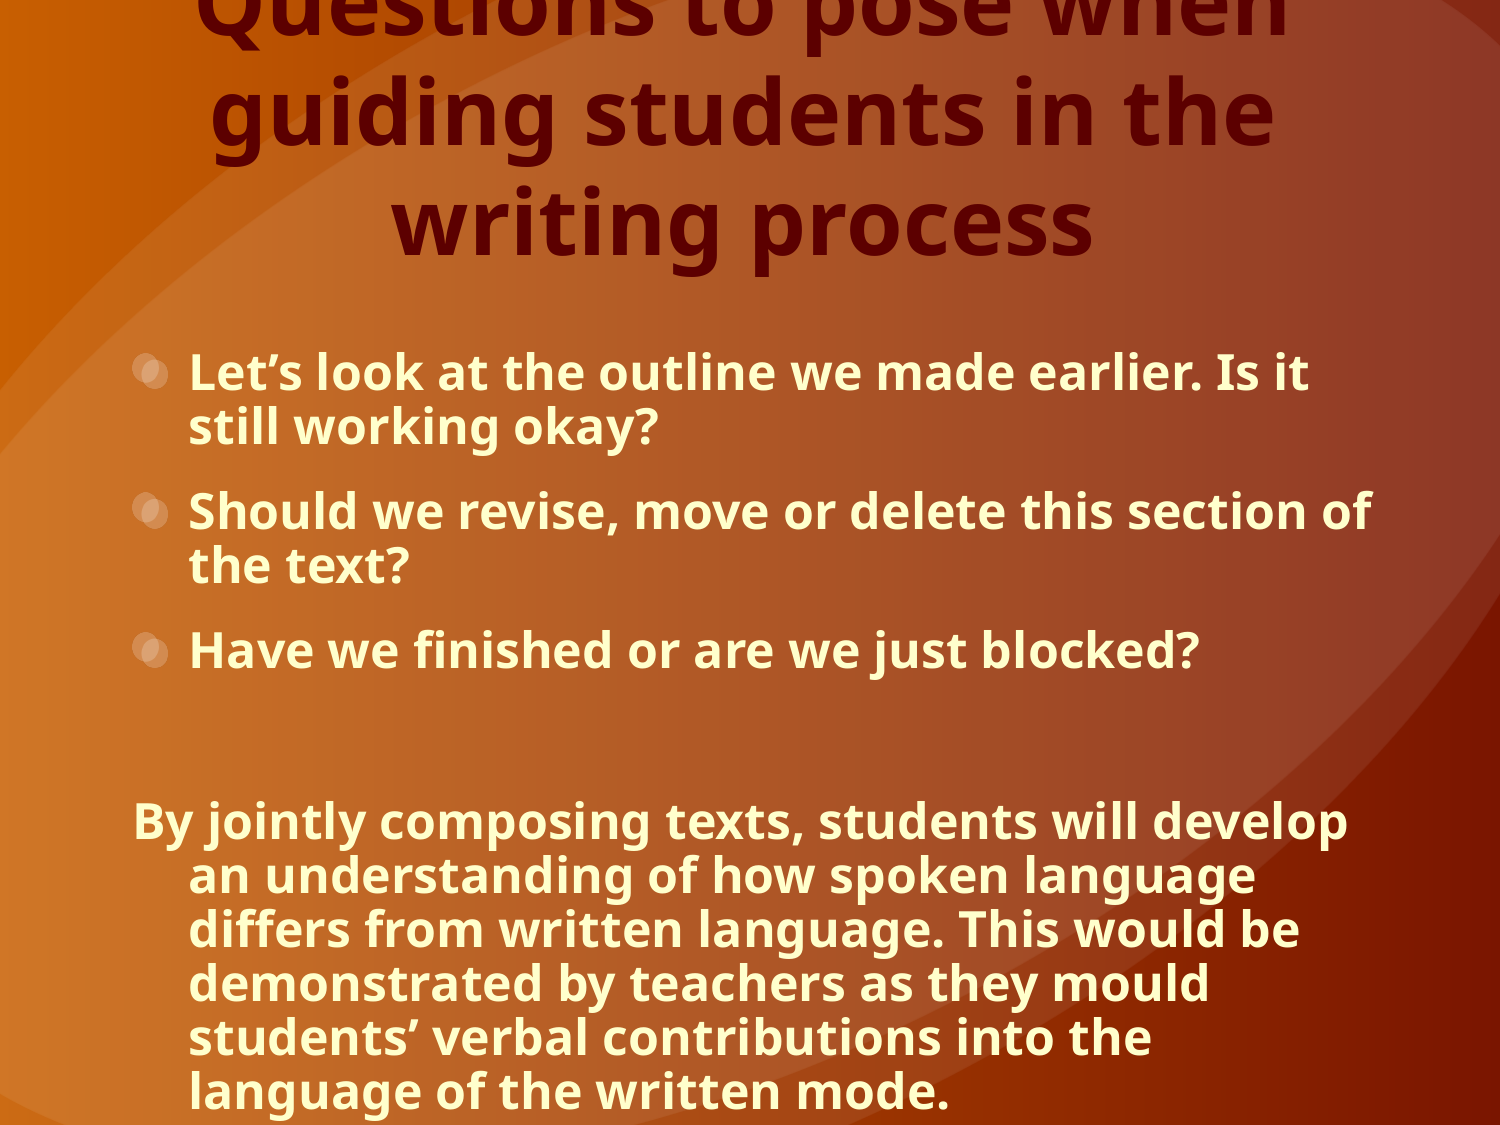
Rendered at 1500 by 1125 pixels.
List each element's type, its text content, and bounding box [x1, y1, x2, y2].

picture [0, 0, 1500, 1125]
list Let’s look at the outline we made earlier. Is it still working okay? Should we revise, move or delete this section of the text? Have we finished or are we just blocked? By jointly composing texts, students will develop an understanding of how spoken language differs from written language. This would be demonstrated by teachers as they mould students’ verbal contributions into the language of the written mode. [117, 339, 1393, 1067]
title Questions to pose when guiding students in the writing process [93, 93, 1393, 282]
